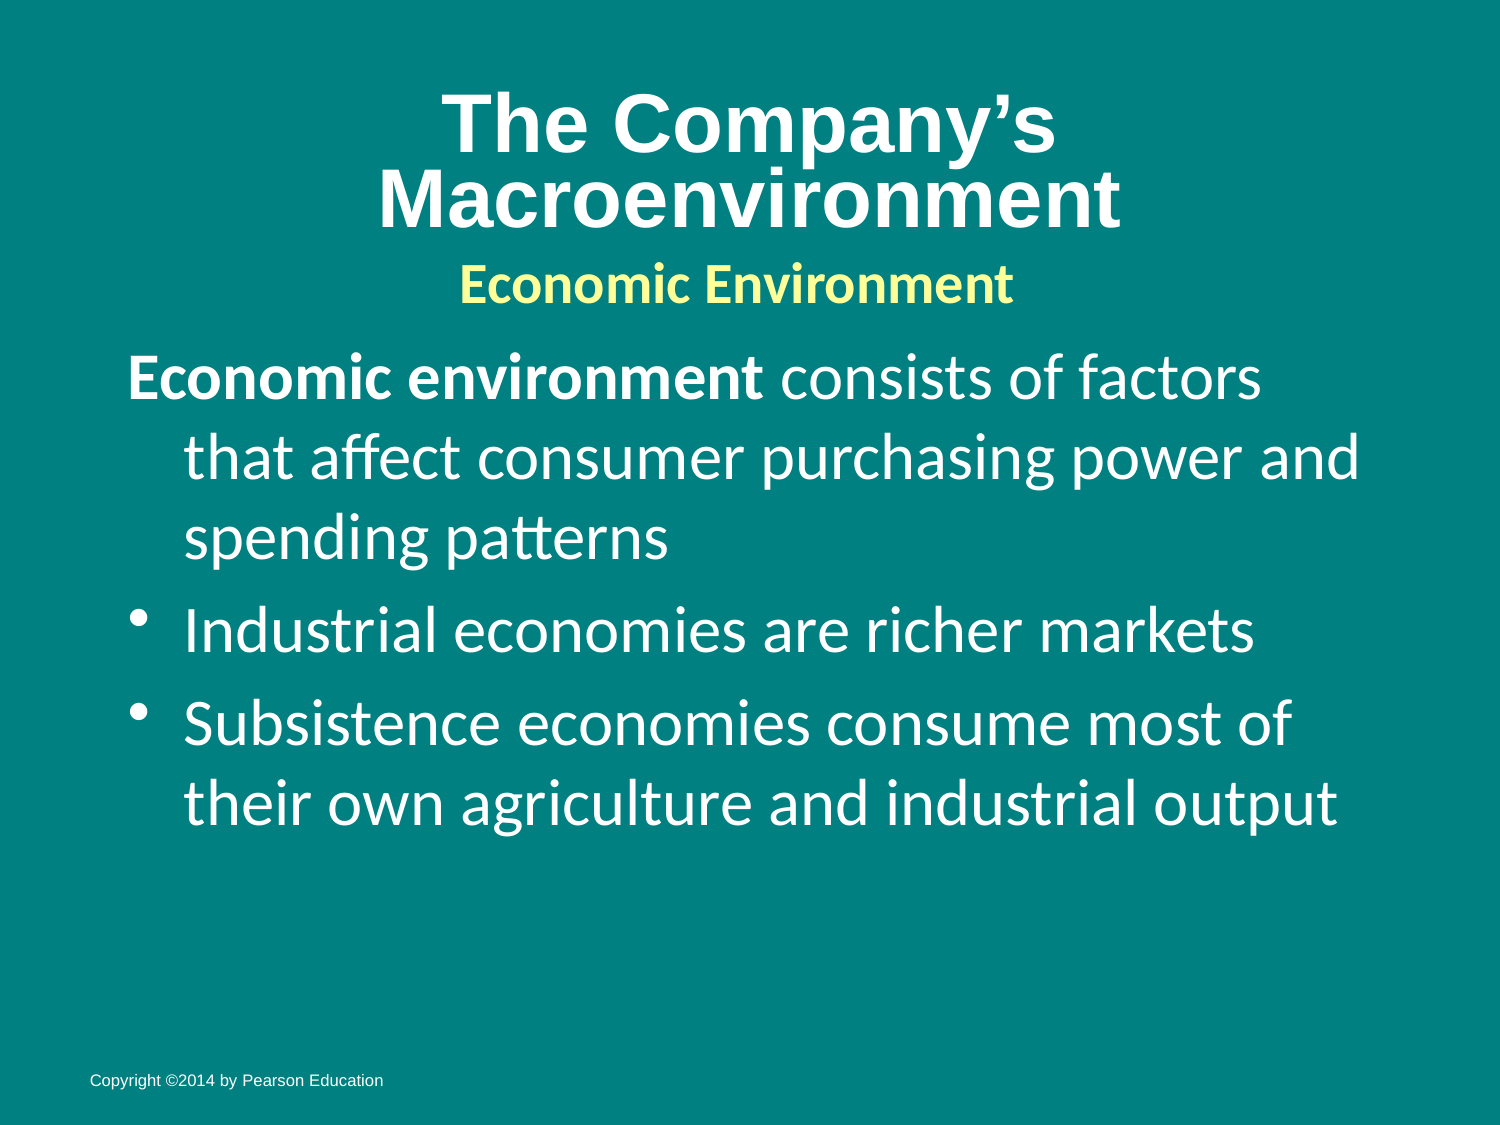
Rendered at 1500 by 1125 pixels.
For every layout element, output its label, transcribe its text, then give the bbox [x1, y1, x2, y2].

list Economic Environment [149, 237, 1326, 301]
title The Company’s Macroenvironment [112, 37, 1388, 226]
list Economic environment consists of factors that affect consumer purchasing power and spending patterns Industrial economies are richer markets Subsistence economies consume most of their own agriculture and industrial output [112, 324, 1388, 1001]
text_box Copyright ©2014 by Pearson Education [74, 1062, 825, 1098]
